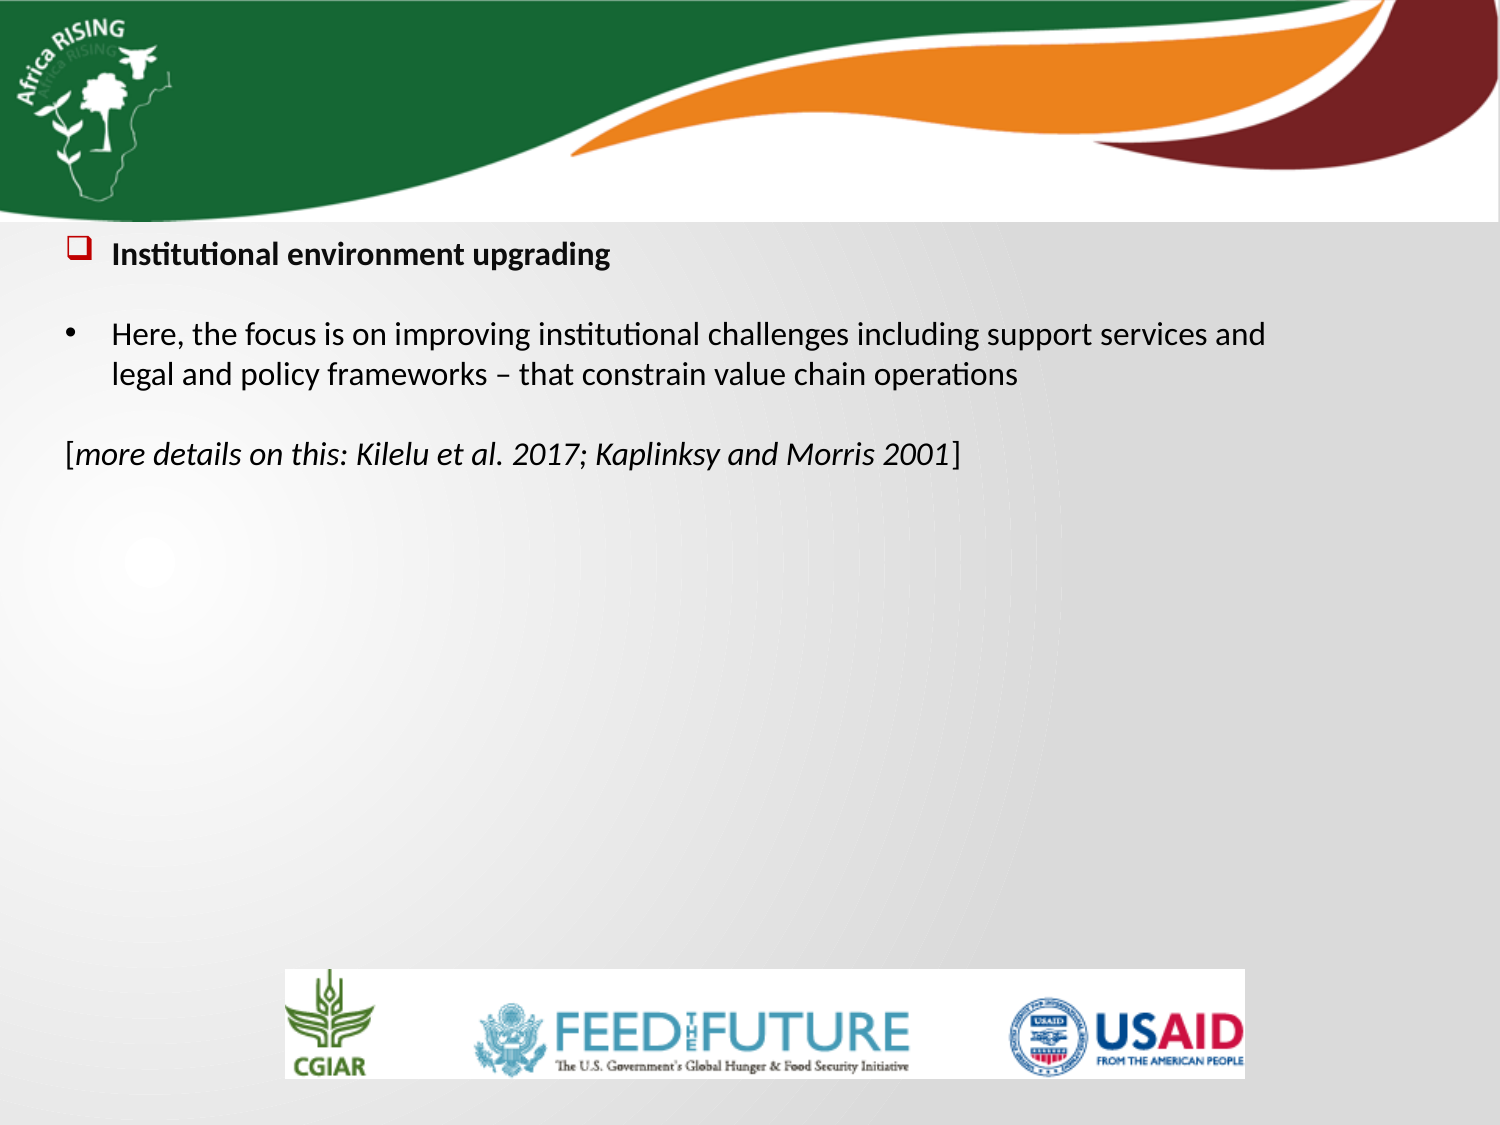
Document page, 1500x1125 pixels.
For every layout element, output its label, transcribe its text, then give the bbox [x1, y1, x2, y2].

text_box Institutional environment upgrading Here, the focus is on improving institutional challenges including support services and legal and policy frameworks – that constrain value chain operations [more details on this: Kilelu et al. 2017; Kaplinksy and Morris 2001] [49, 224, 1313, 710]
picture [0, 0, 1499, 222]
picture [285, 969, 1245, 1079]
